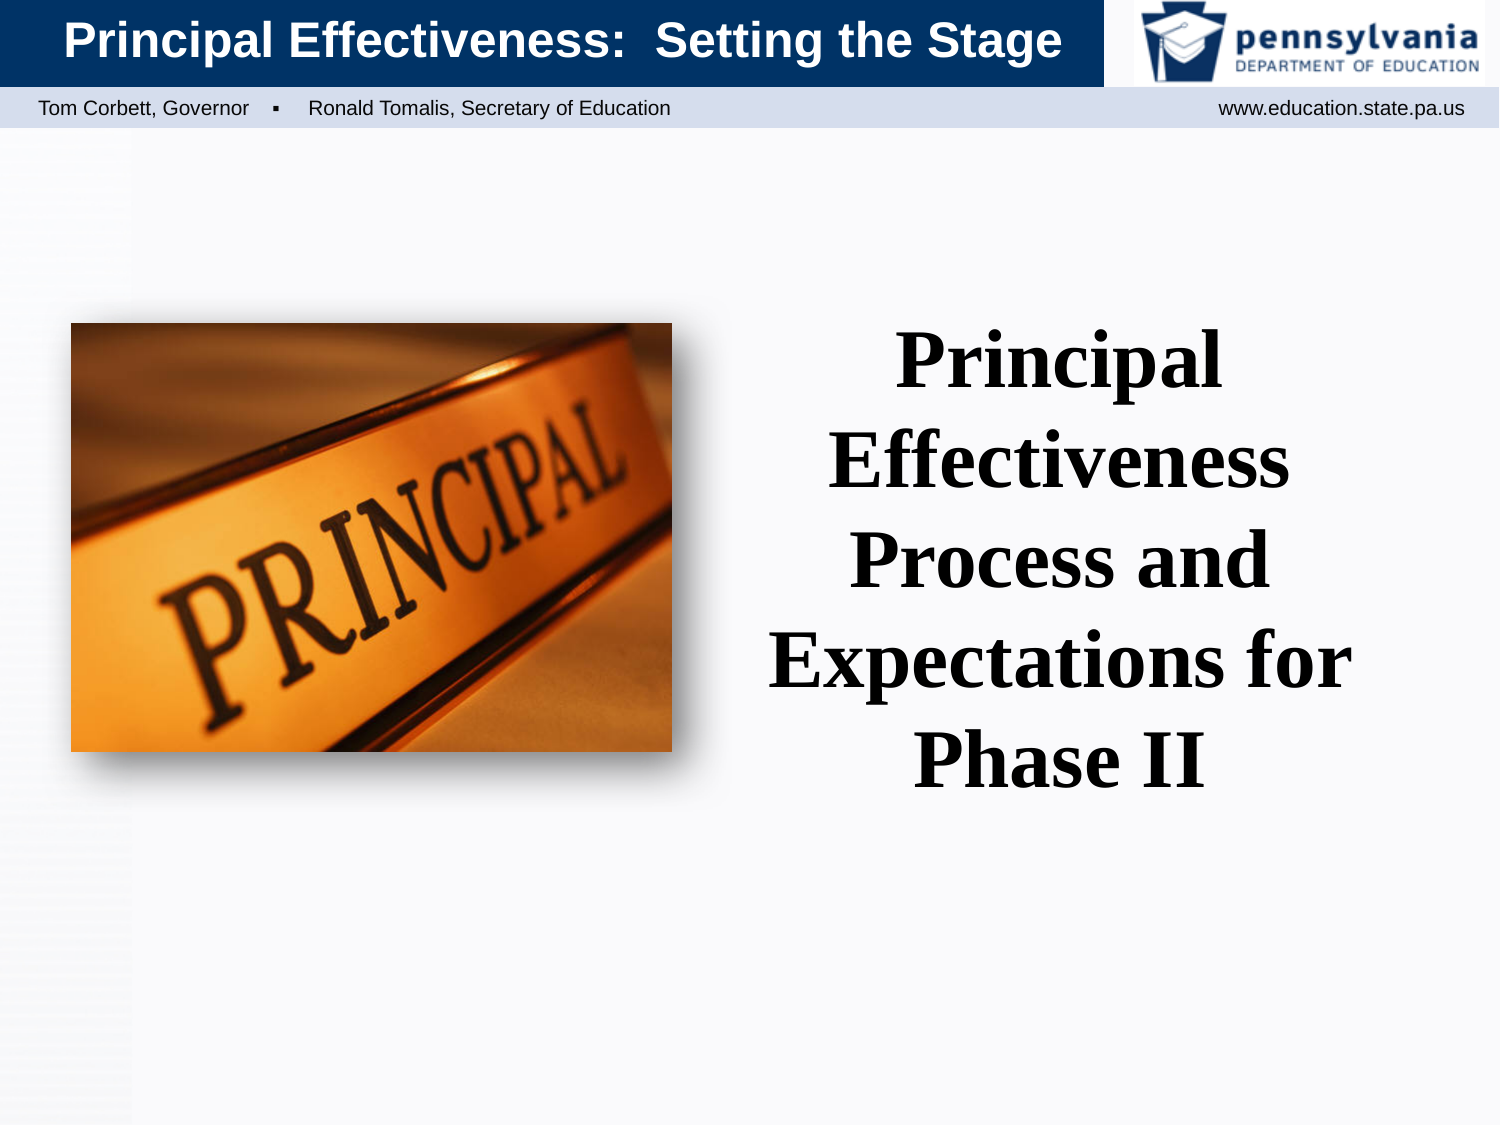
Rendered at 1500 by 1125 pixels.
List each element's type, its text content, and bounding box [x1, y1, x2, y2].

picture [0, 0, 1500, 1125]
text_box Principal Effectiveness Process and Expectations for Phase II [671, 296, 1449, 538]
